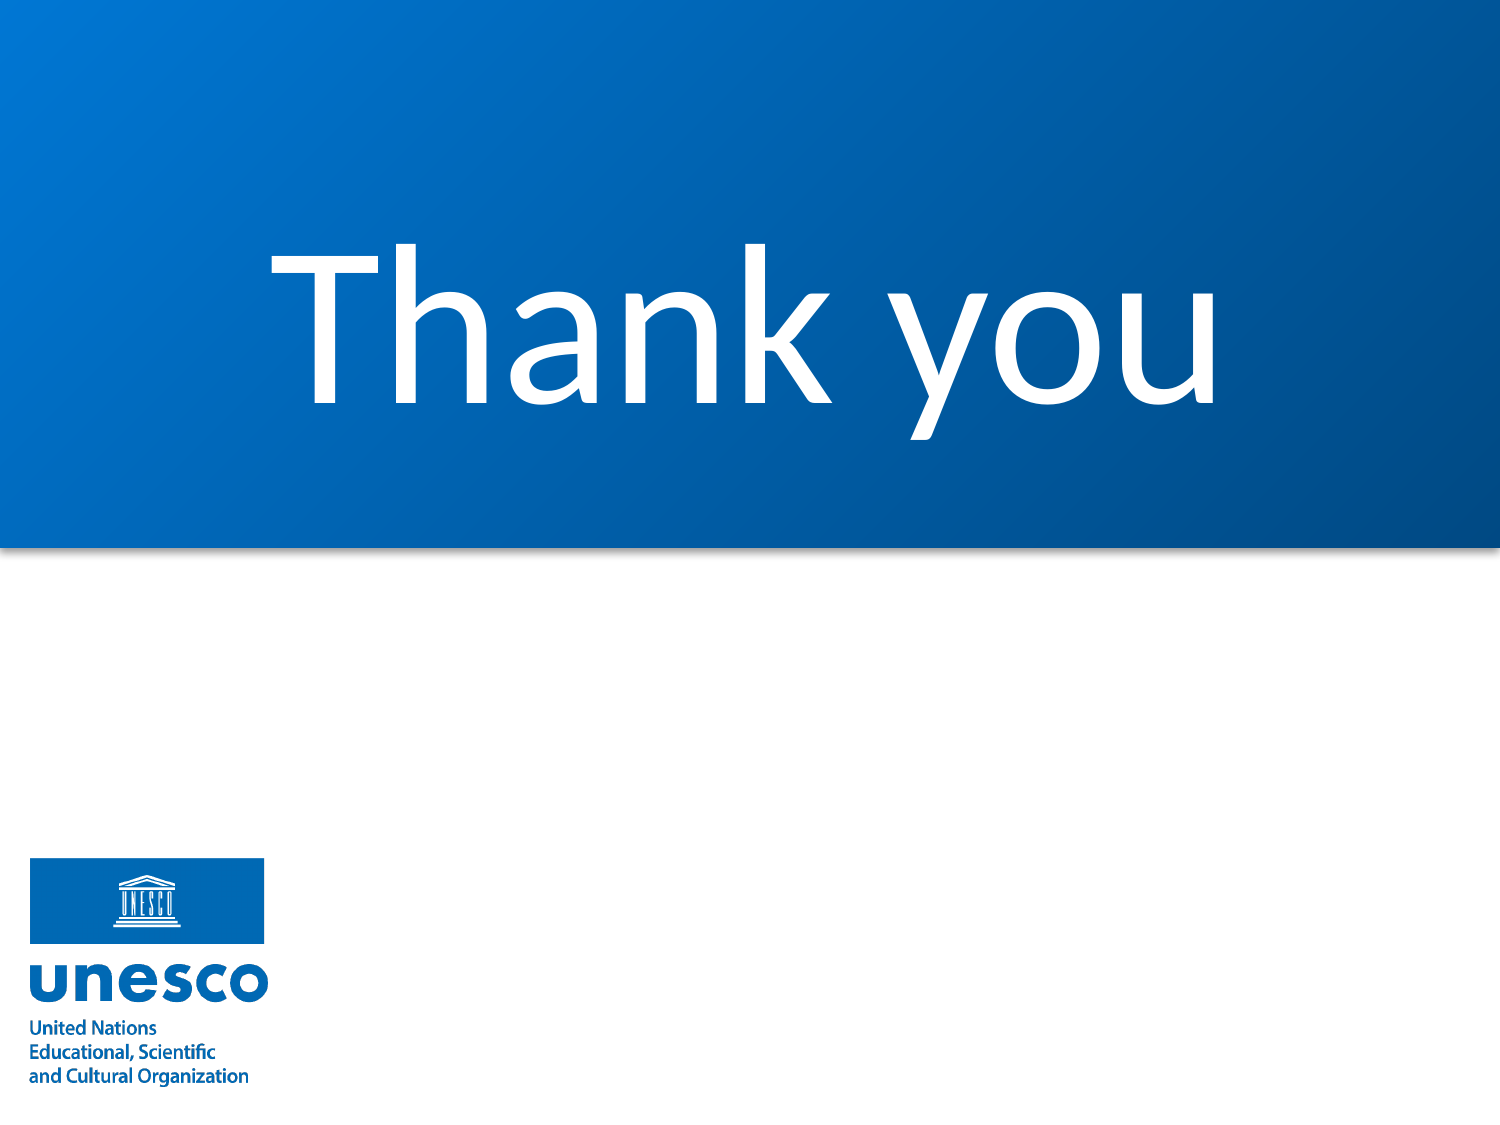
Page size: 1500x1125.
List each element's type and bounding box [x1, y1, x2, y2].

picture [11, 839, 283, 1102]
